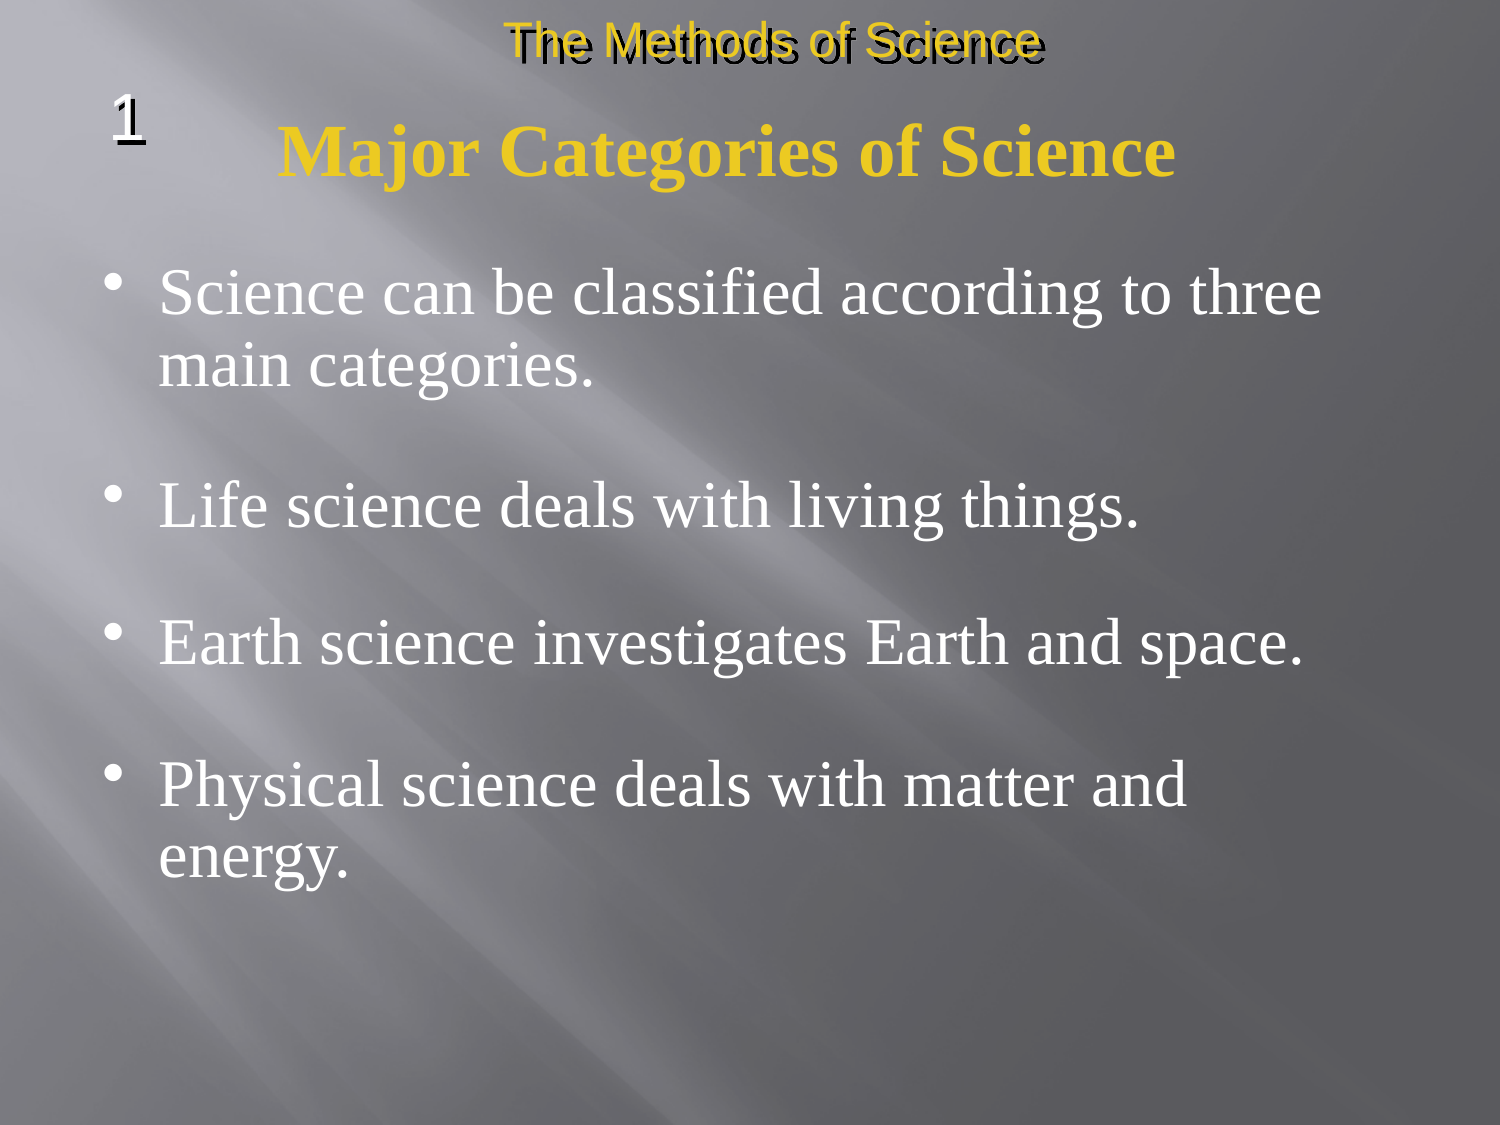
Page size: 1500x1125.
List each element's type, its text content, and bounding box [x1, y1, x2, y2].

text_box The Methods of Science [487, 0, 1057, 75]
text_box Major Categories of Science [262, 103, 1193, 200]
text_box Science can be classified according to three main categories. [87, 249, 1400, 409]
text_box Earth science investigates Earth and space. [87, 599, 1400, 687]
text_box 1 [93, 66, 161, 162]
text_box Life science deals with living things. [87, 462, 1400, 550]
text_box Physical science deals with matter and energy. [87, 741, 1400, 900]
